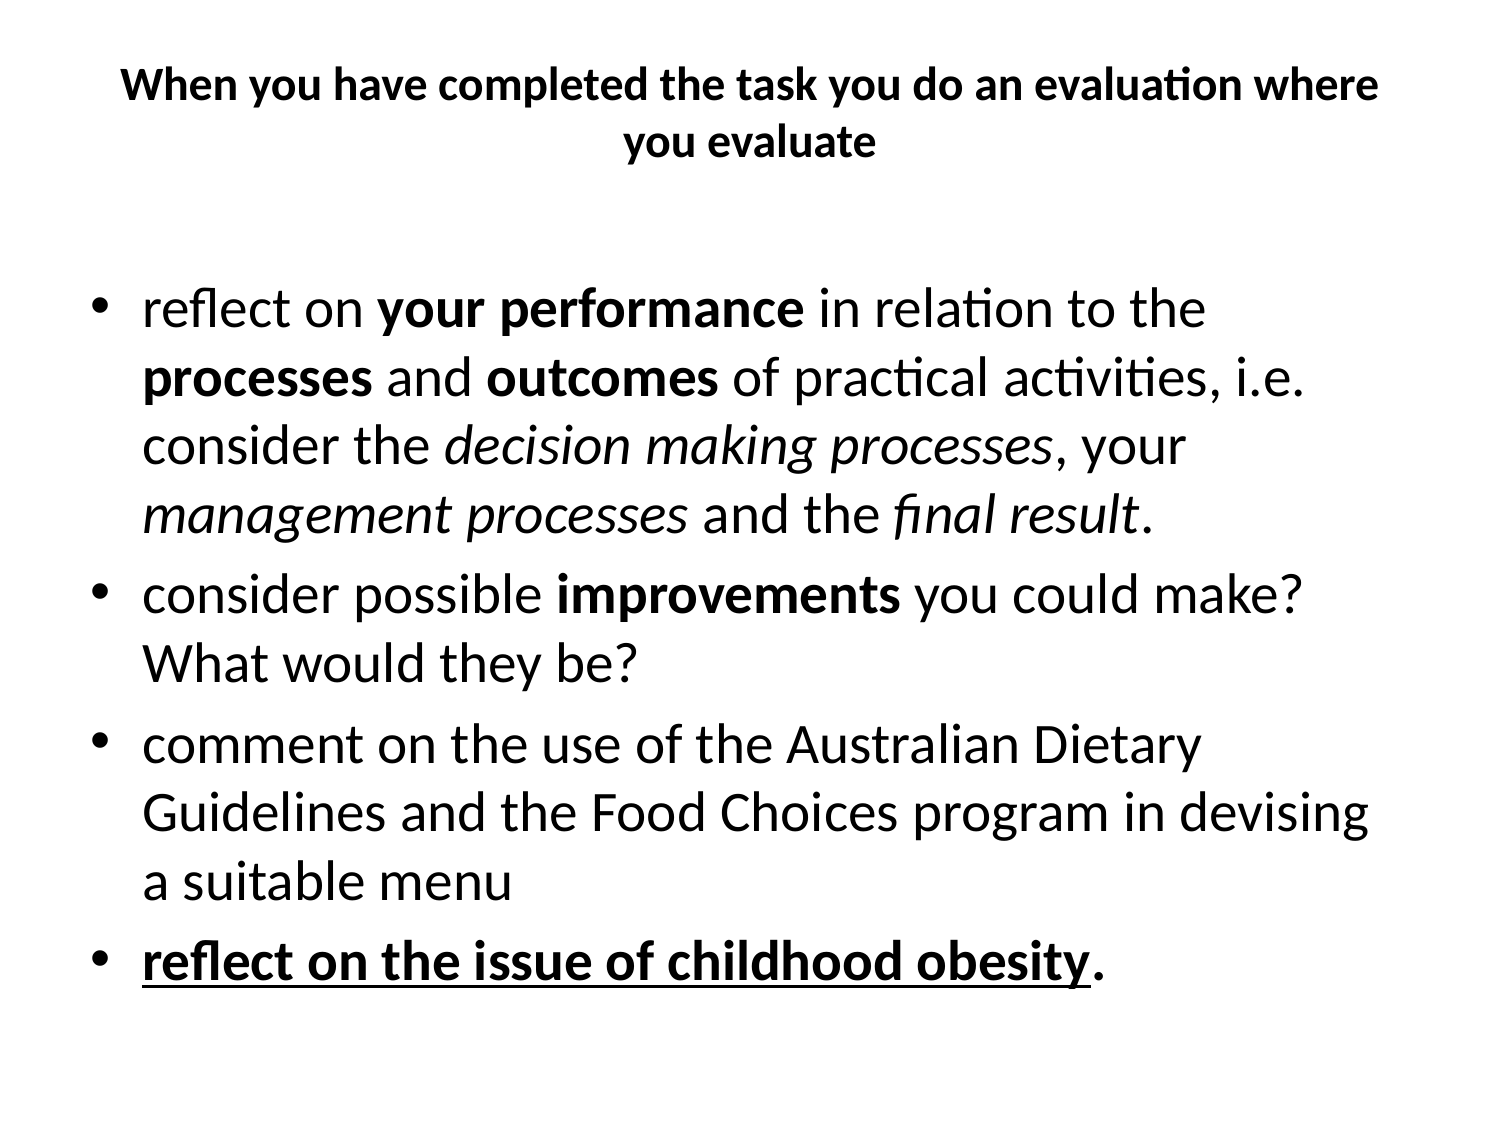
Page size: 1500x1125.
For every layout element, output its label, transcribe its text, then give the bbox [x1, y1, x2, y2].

title When you have completed the task you do an evaluation where you evaluate [75, 45, 1425, 233]
list reflect on your performance in relation to the processes and outcomes of practical activities, i.e. consider the decision making processes, your management processes and the final result. consider possible improvements you could make? What would they be? comment on the use of the Australian Dietary Guidelines and the Food Choices program in devising a suitable menu reflect on the issue of childhood obesity. [75, 262, 1425, 1005]
